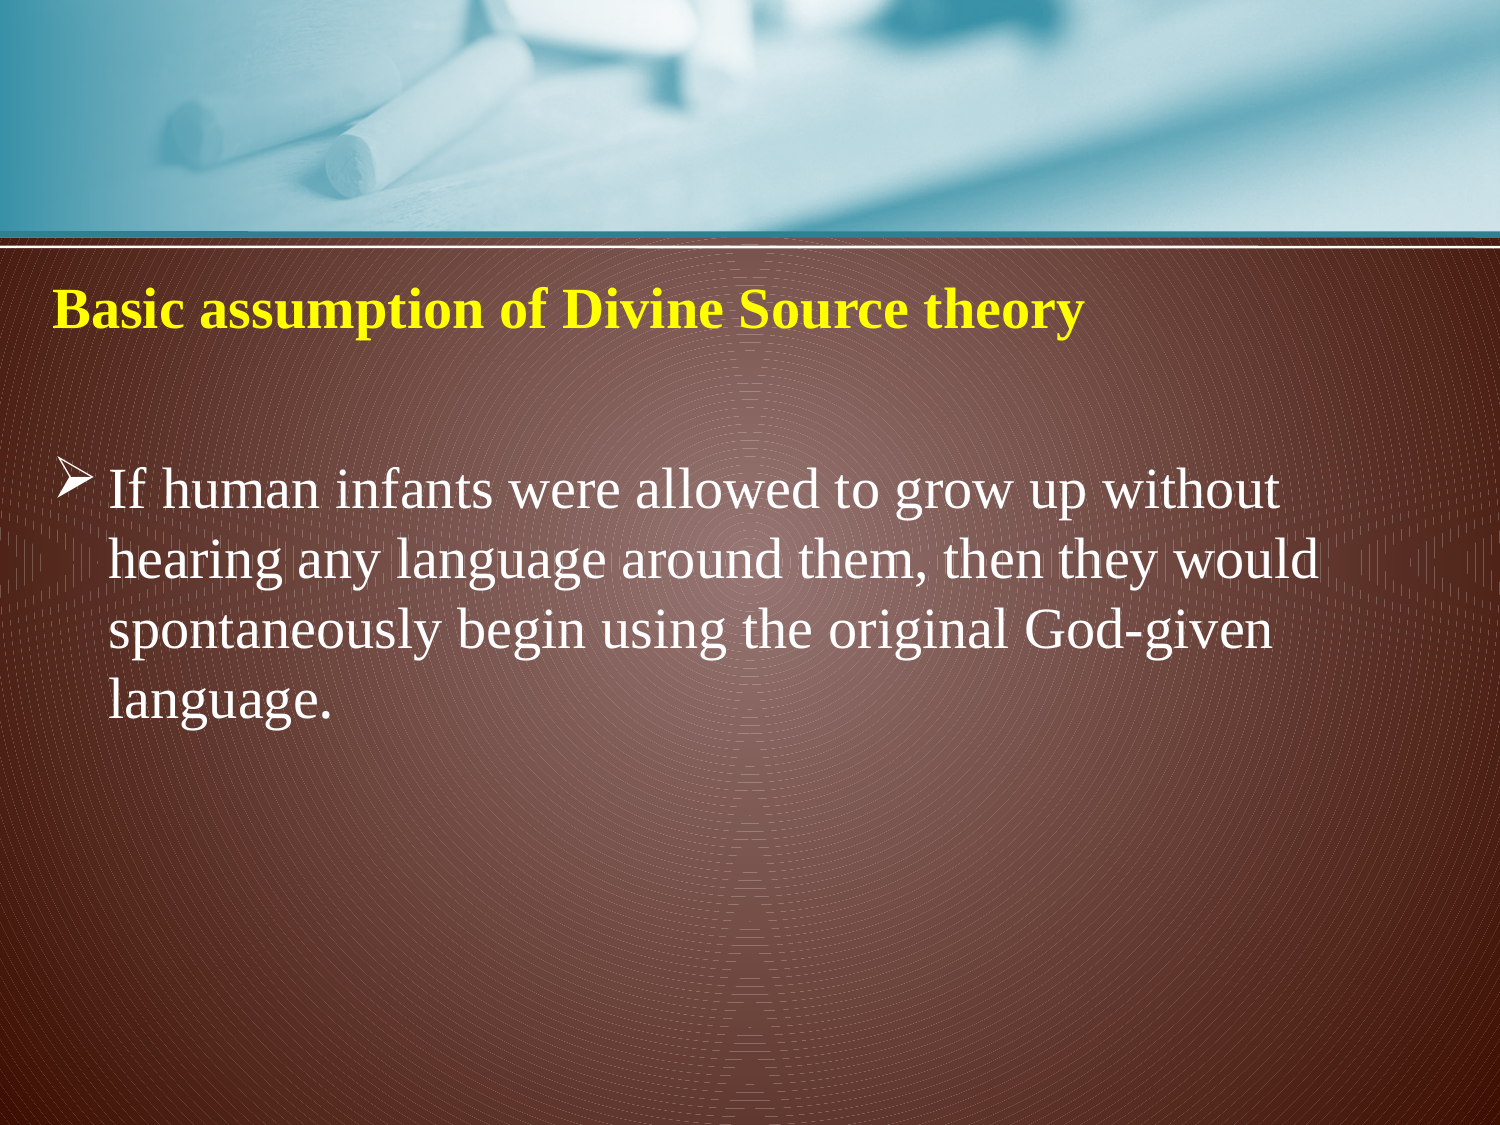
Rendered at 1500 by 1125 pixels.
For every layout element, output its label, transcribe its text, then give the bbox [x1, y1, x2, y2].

list Basic assumption of Divine Source theory If human infants were allowed to grow up without hearing any language around them, then they would spontaneously begin using the original God-given language. [37, 262, 1463, 1075]
